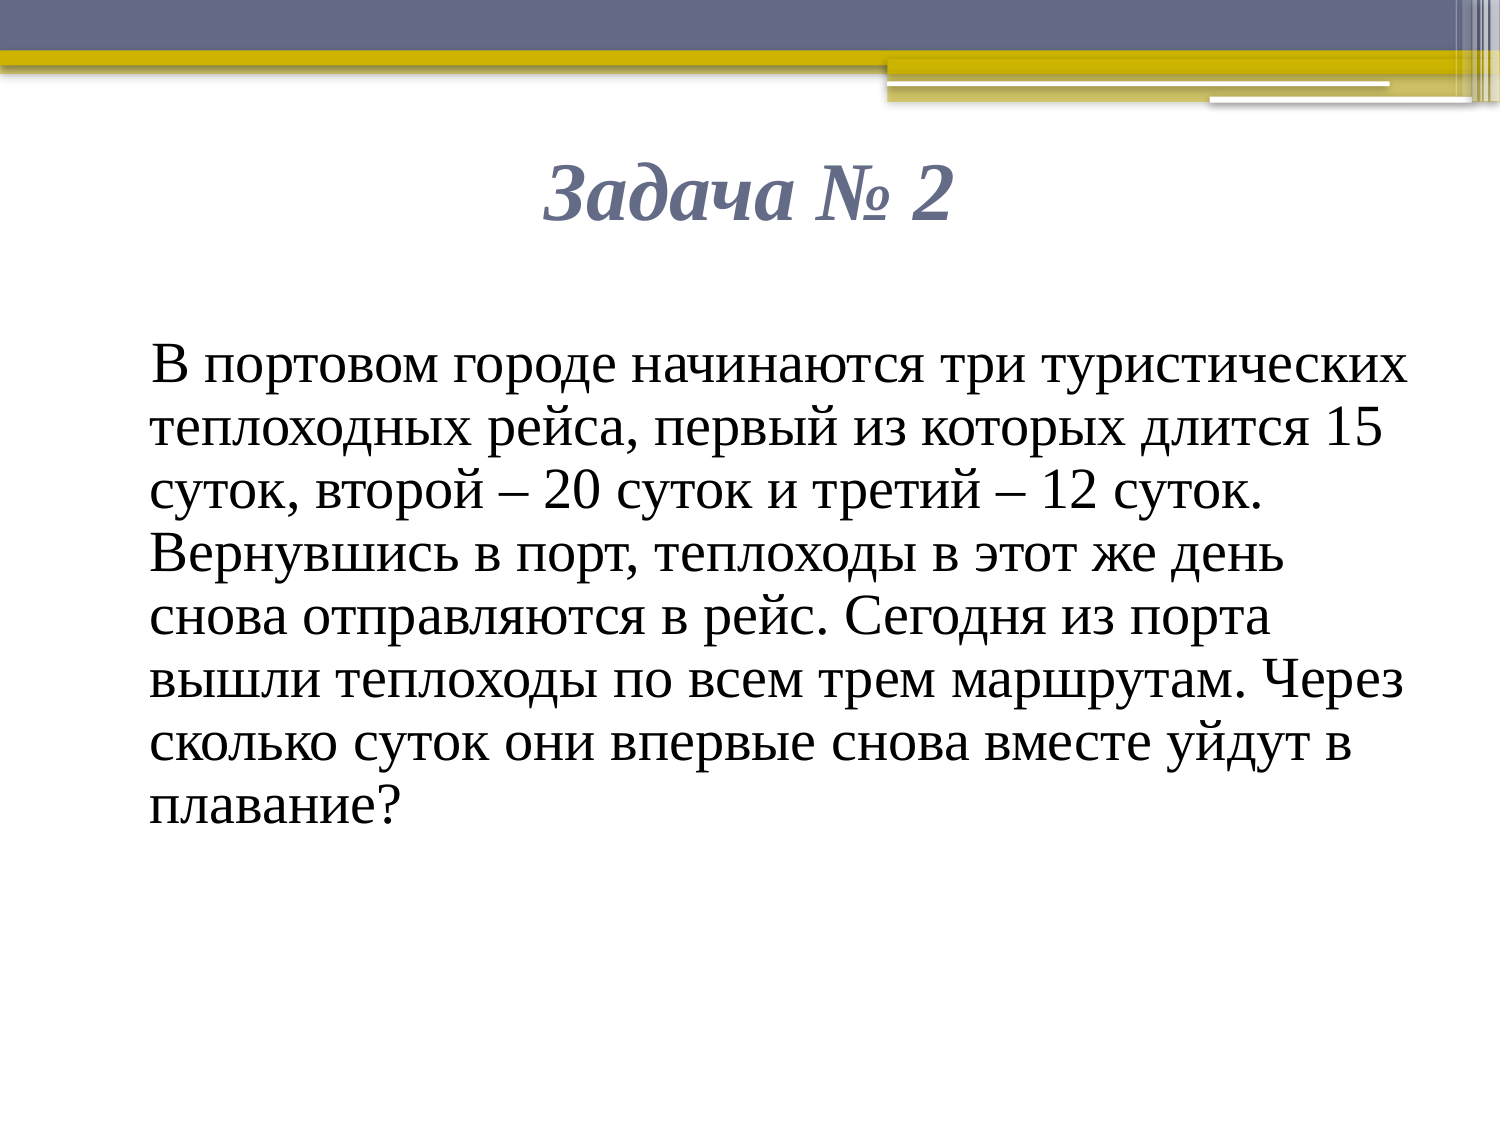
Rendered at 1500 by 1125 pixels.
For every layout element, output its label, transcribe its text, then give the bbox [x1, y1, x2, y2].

title Задача № 2 [74, 74, 1426, 301]
text_box В портовом городе начинаются три туристических теплоходных рейса, первый из которых длится 15 суток, второй – 20 суток и третий – 12 суток. Вернувшись в порт, теплоходы в этот же день снова отправляются в рейс. Сегодня из порта вышли теплоходы по всем трем маршрутам. Через сколько суток они впервые снова вместе уйдут в плавание? [74, 324, 1425, 963]
